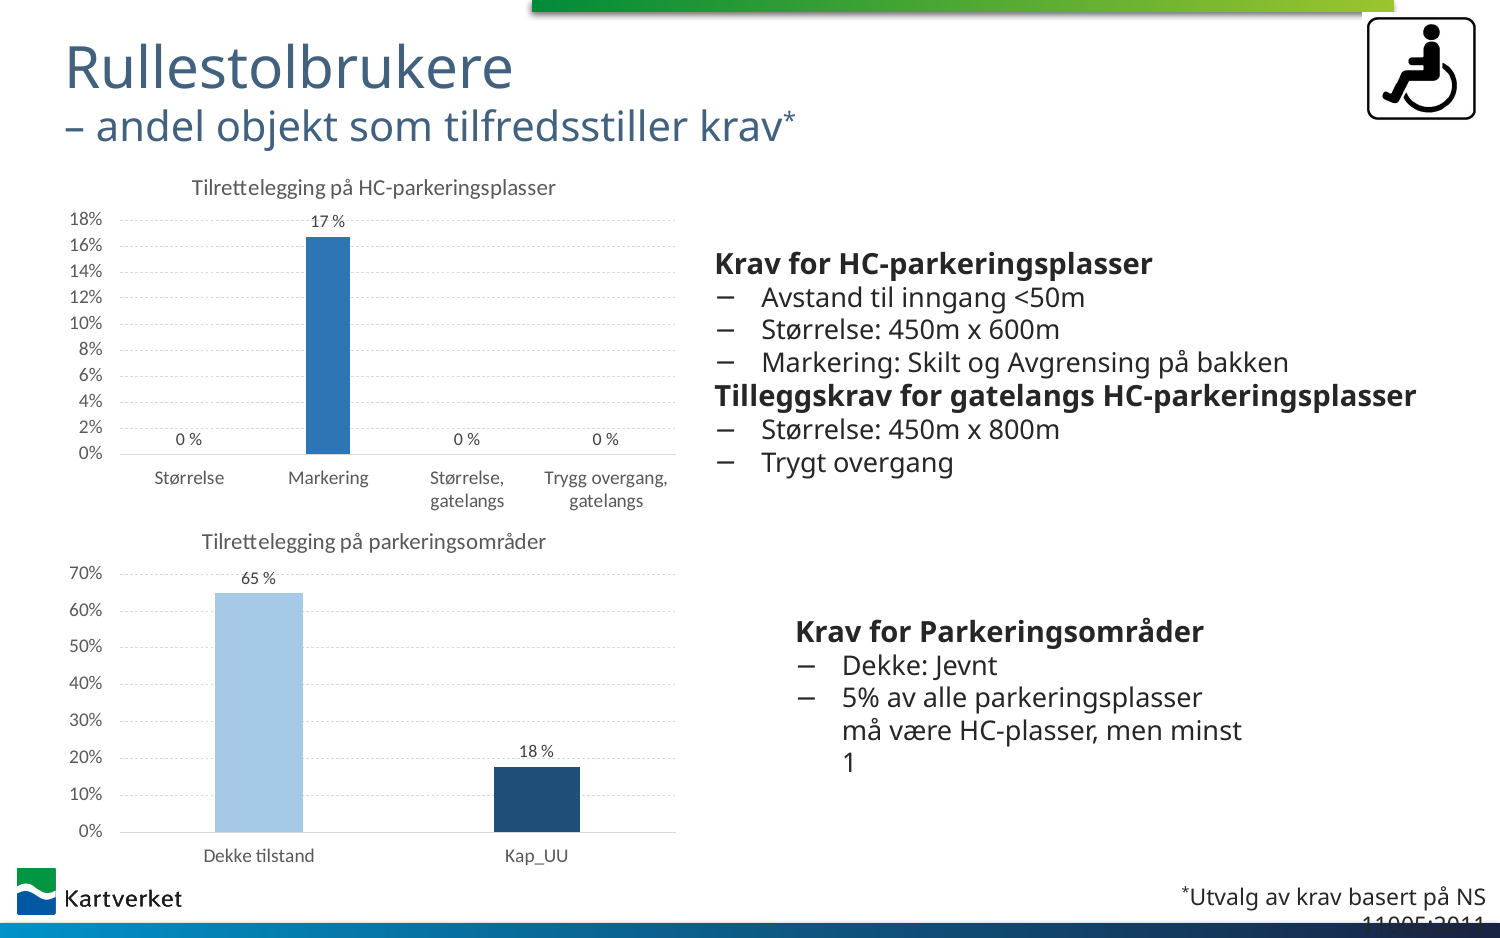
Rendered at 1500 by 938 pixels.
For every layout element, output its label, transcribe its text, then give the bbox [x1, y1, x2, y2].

text_box Krav for HC-parkeringsplasser Avstand til inngang <50m Størrelse: 450m x 600m Markering: Skilt og Avgrensing på bakken Tilleggskrav for gatelangs HC-parkeringsplasser Størrelse: 450m x 800m Trygt overgang [699, 237, 1433, 485]
text_box *Utvalg av krav basert på NS 11005:2011 [1068, 873, 1500, 938]
picture [1362, 12, 1481, 126]
picture [62, 520, 687, 874]
text_box Rullestolbrukere – andel objekt som tilfredsstiller krav* [49, 25, 1431, 158]
text_box Krav for Parkeringsområder Dekke: Jevnt 5% av alle parkeringsplasser må være HC-plasser, men minst 1 [780, 605, 1261, 786]
picture [62, 166, 687, 519]
